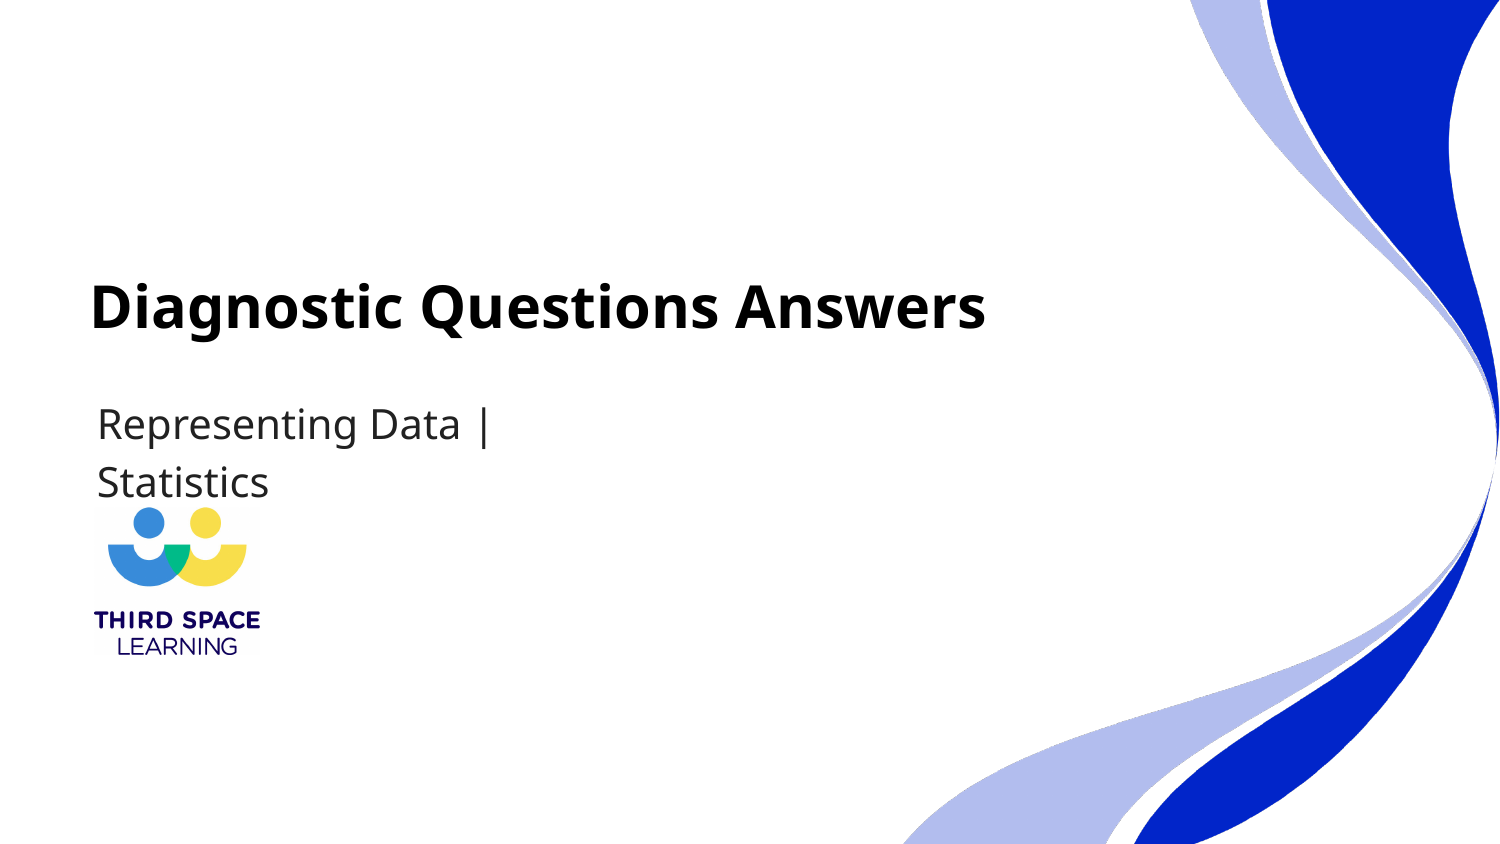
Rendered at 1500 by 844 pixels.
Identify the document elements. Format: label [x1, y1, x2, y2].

picture [903, 0, 1500, 844]
picture [94, 507, 260, 655]
